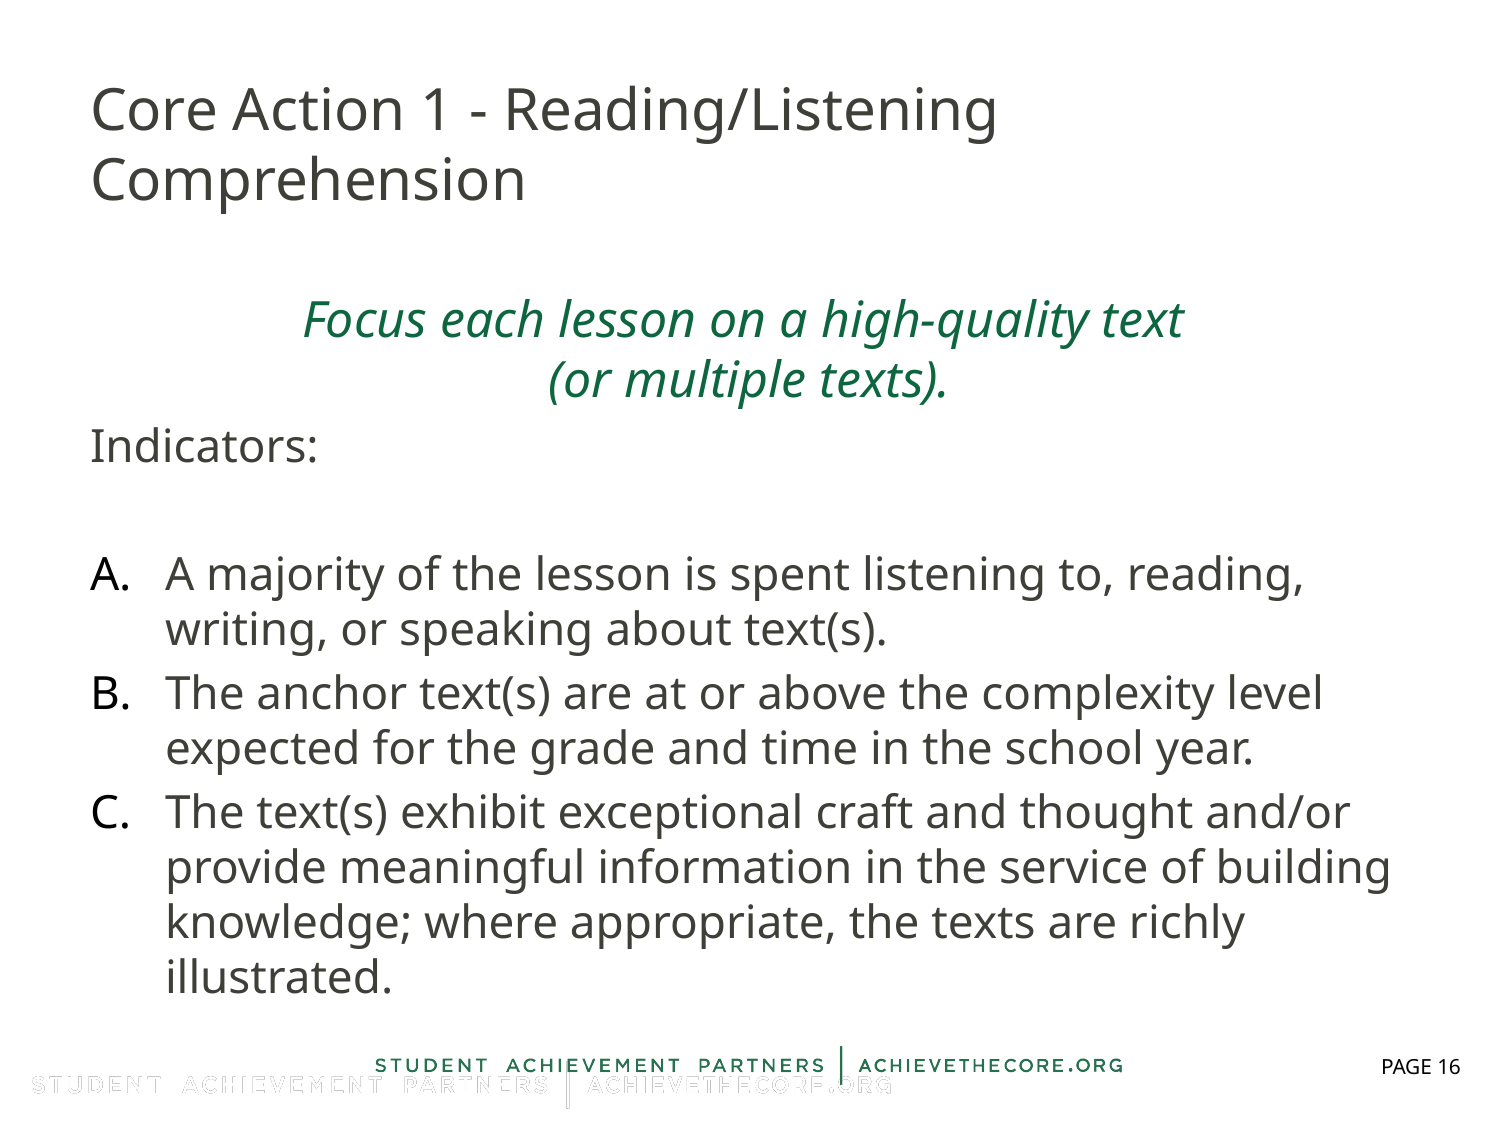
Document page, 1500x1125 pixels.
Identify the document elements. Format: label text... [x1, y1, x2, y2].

title Core Action 1 - Reading/Listening Comprehension [75, 74, 1425, 210]
picture [12, 1046, 1122, 1112]
list Focus each lesson on a high-quality text (or multiple texts). Indicators: A majority of the lesson is spent listening to, reading, writing, or speaking about text(s). The anchor text(s) are at or above the complexity level expected for the grade and time in the school year. The text(s) exhibit exceptional craft and thought and/or provide meaningful information in the service of building knowledge; where appropriate, the texts are richly illustrated. [75, 279, 1425, 1023]
